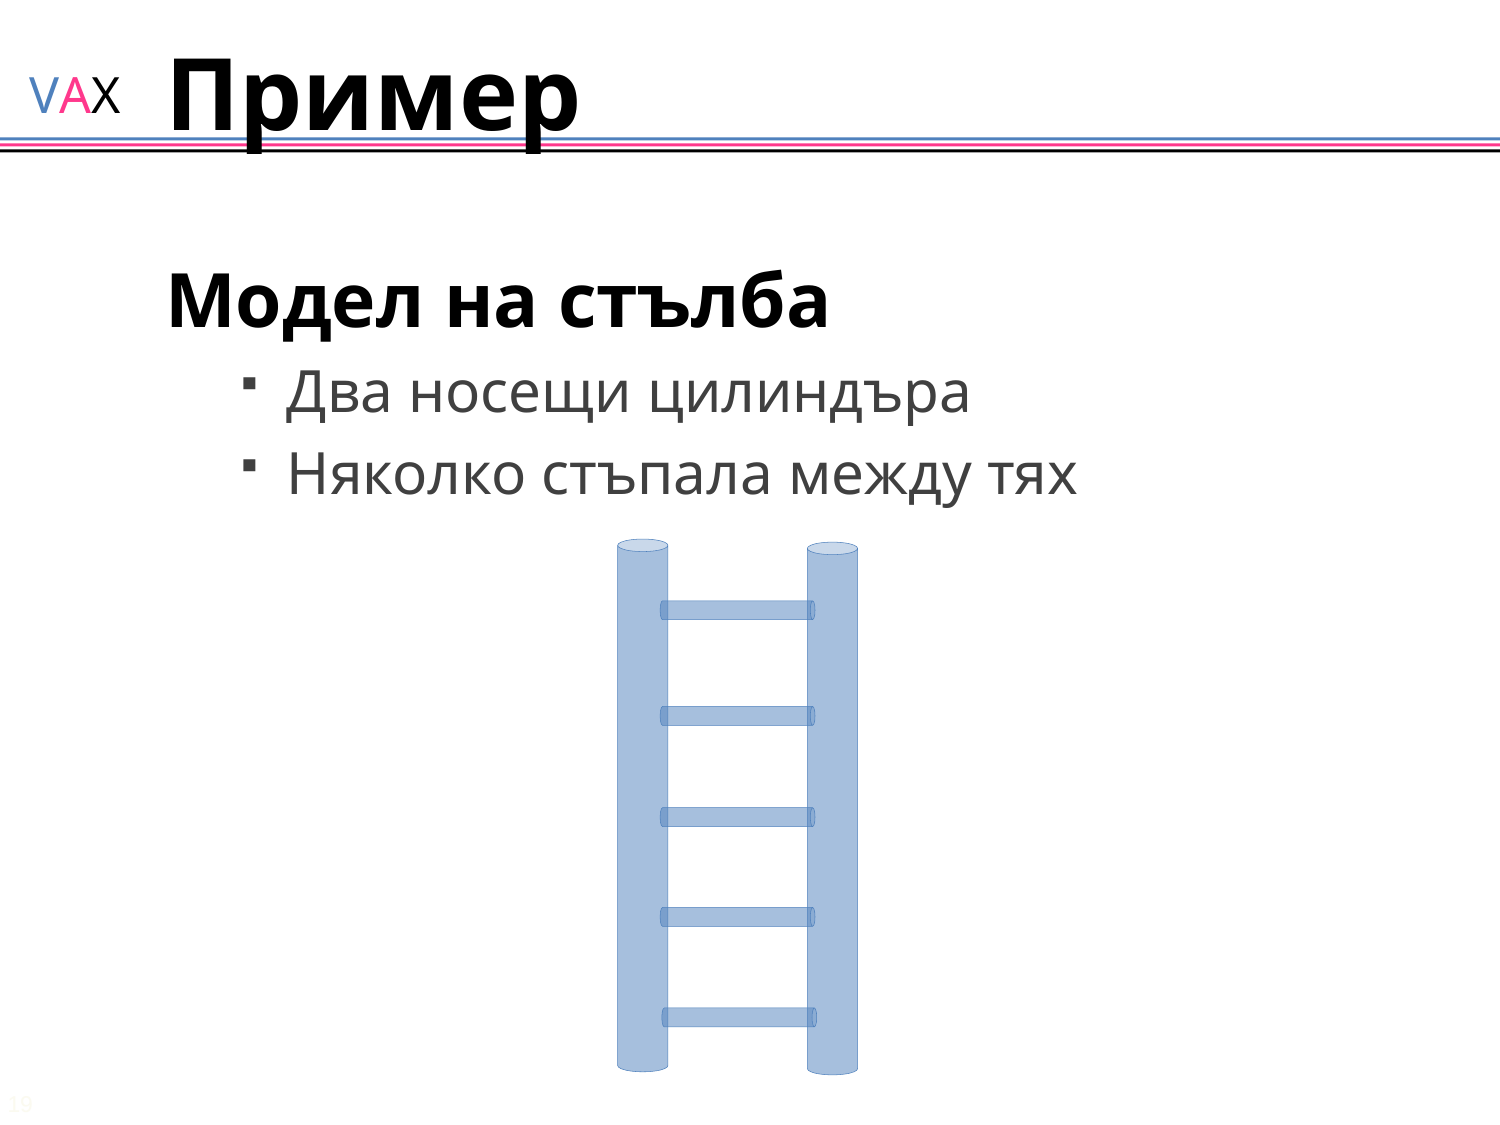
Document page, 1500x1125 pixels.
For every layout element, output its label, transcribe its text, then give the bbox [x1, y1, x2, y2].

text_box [469, 686, 1006, 928]
list Модел на стълба Два носещи цилиндъра Няколко стъпала между тях [150, 200, 1488, 1113]
title Пример [0, 37, 1500, 144]
